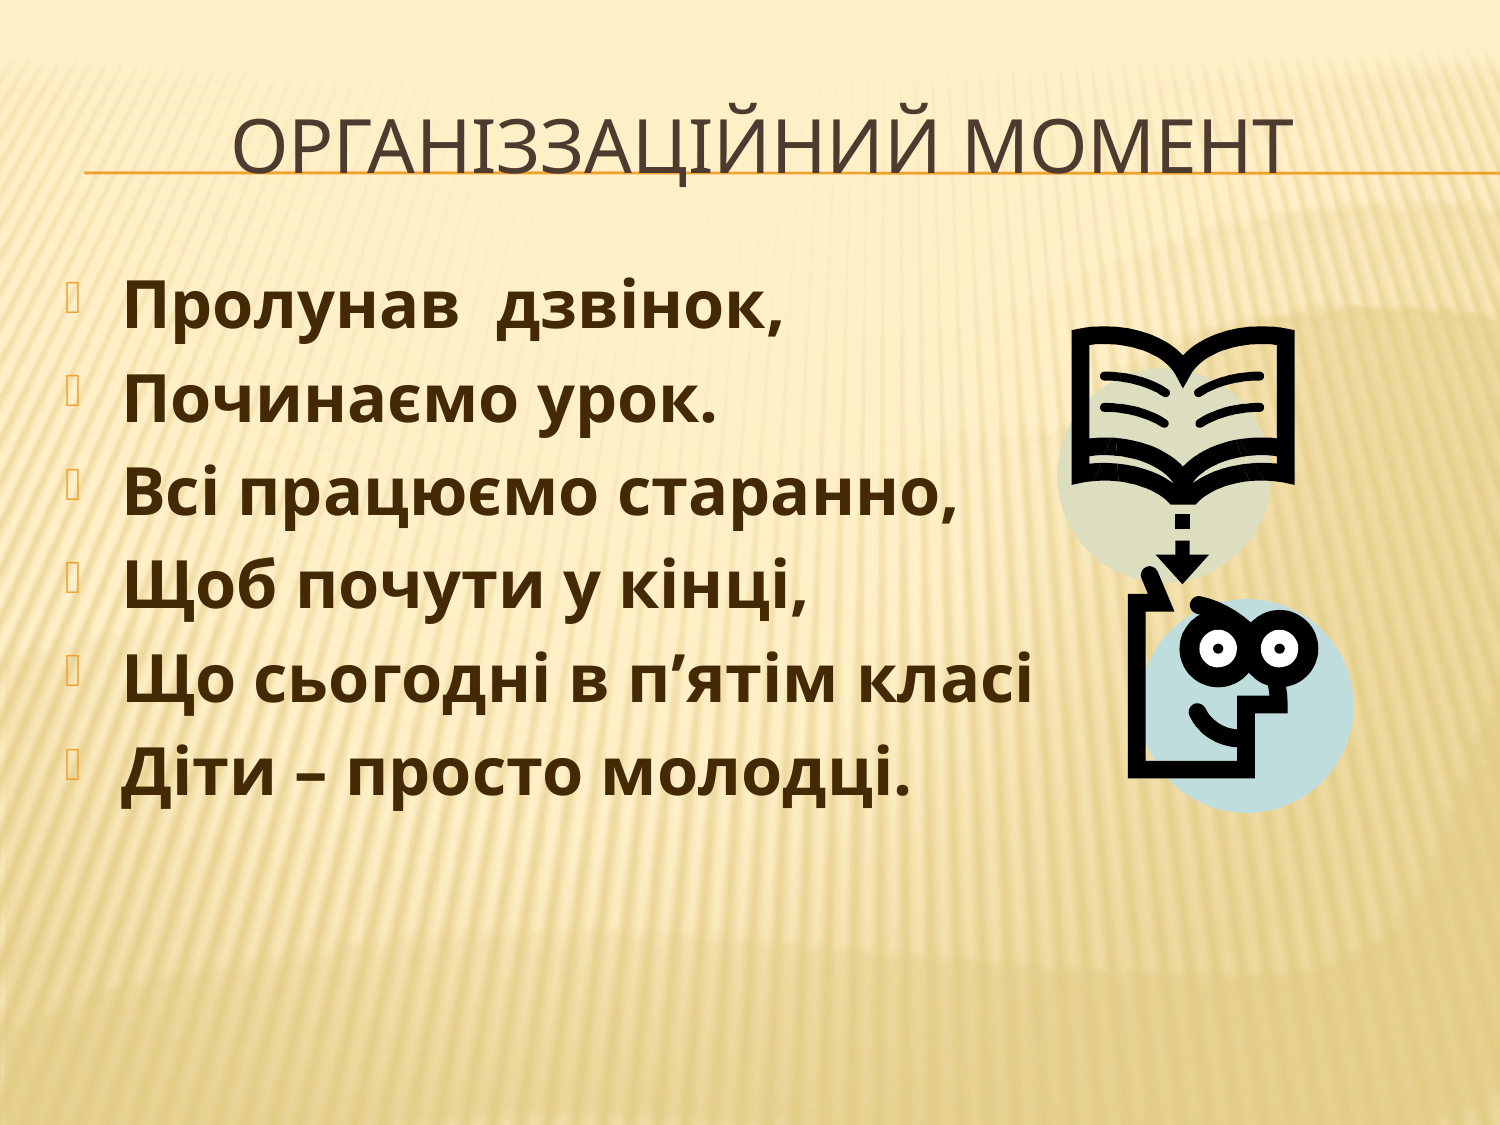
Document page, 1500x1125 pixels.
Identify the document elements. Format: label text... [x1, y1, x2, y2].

picture [1056, 325, 1355, 814]
title Організзаційний момент [50, 75, 1475, 213]
list Пролунав дзвінок, Починаємо урок. Всі працюємо старанно, Щоб почути у кінці, Що сьогодні в п’ятім класі Діти – просто молодці. [50, 254, 1475, 998]
